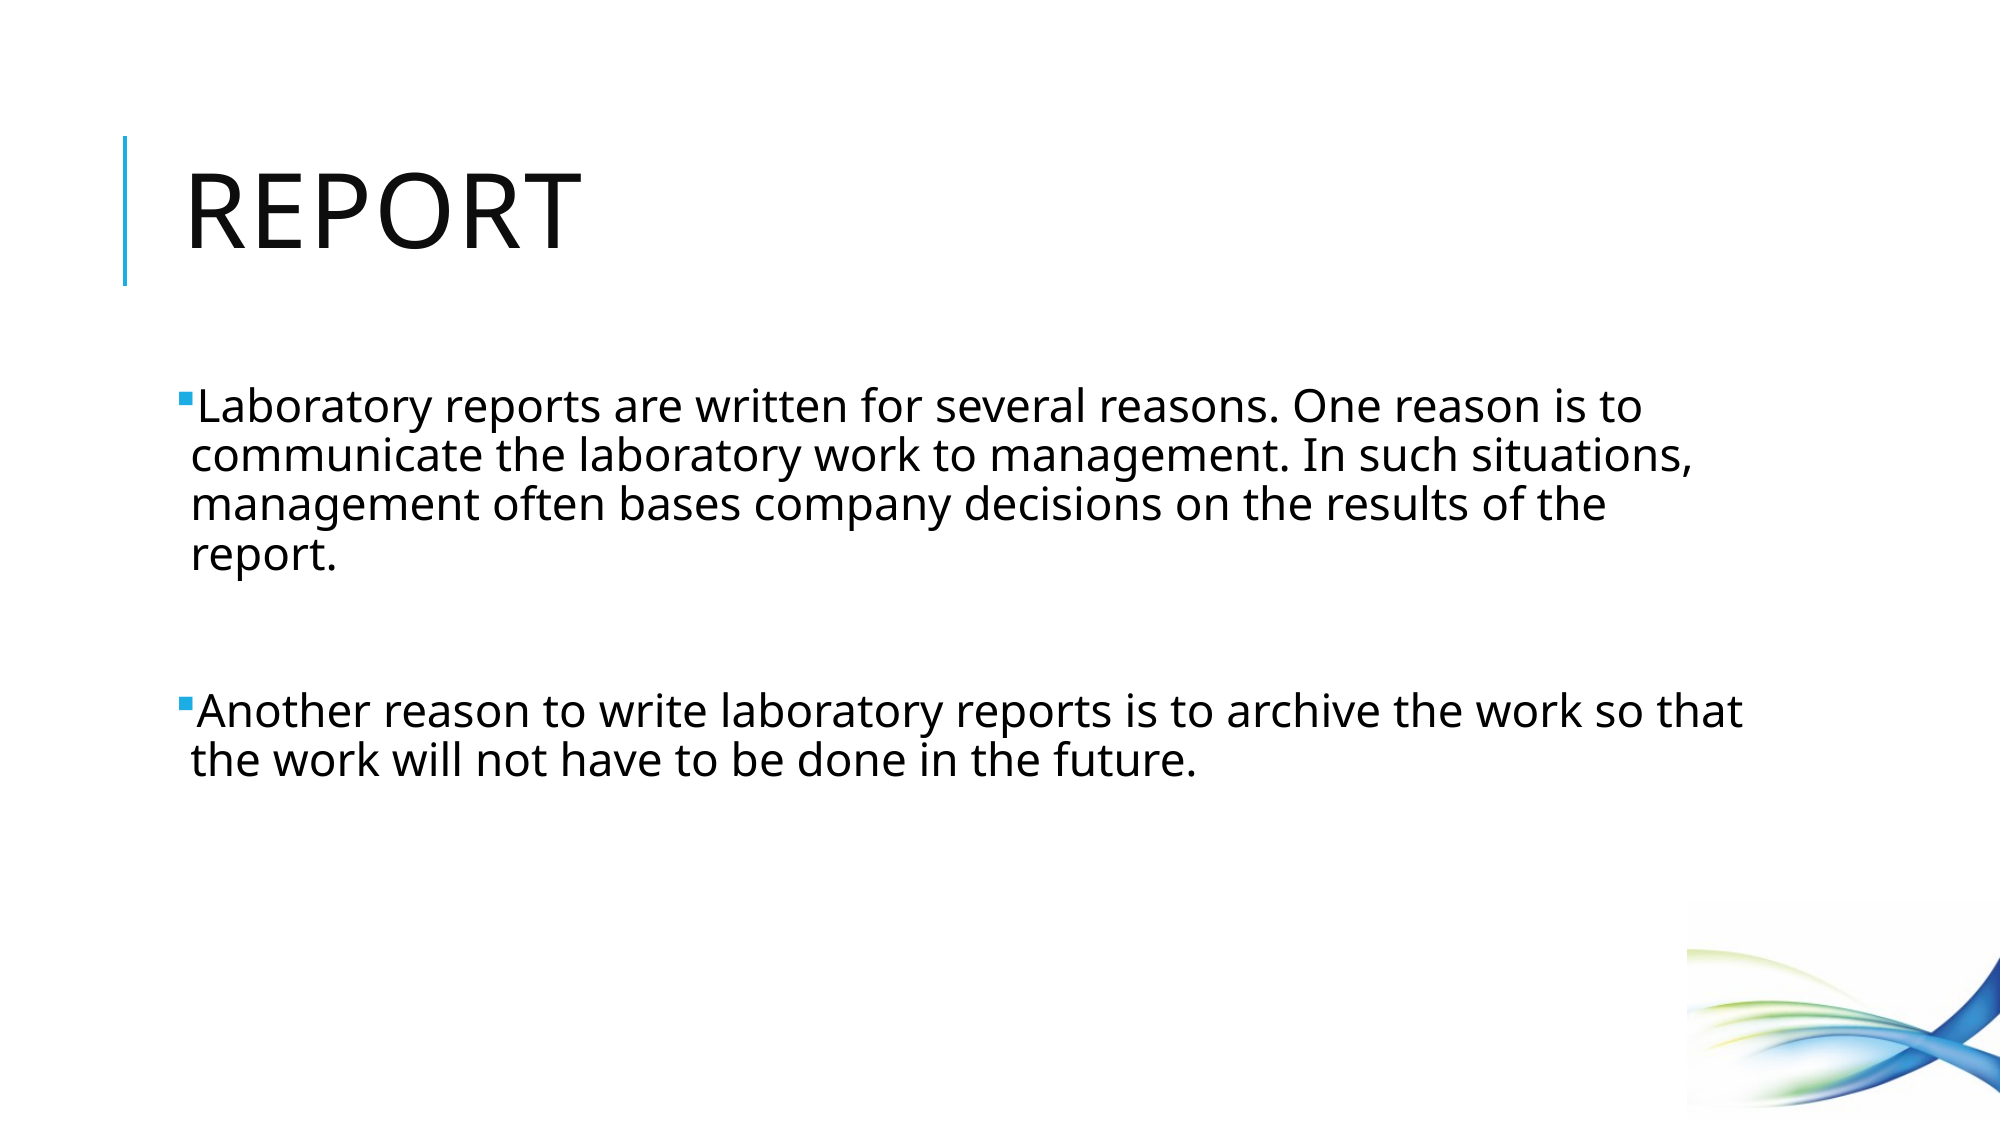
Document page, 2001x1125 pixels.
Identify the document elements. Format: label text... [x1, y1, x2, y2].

list Laboratory reports are written for several reasons. One reason is to communicate the laboratory work to management. In such situations, management often bases company decisions on the results of the report. Another reason to write laboratory reports is to archive the work so that the work will not have to be done in the future. [168, 375, 1763, 1035]
picture [1687, 901, 2000, 1120]
title Report [168, 96, 1763, 342]
